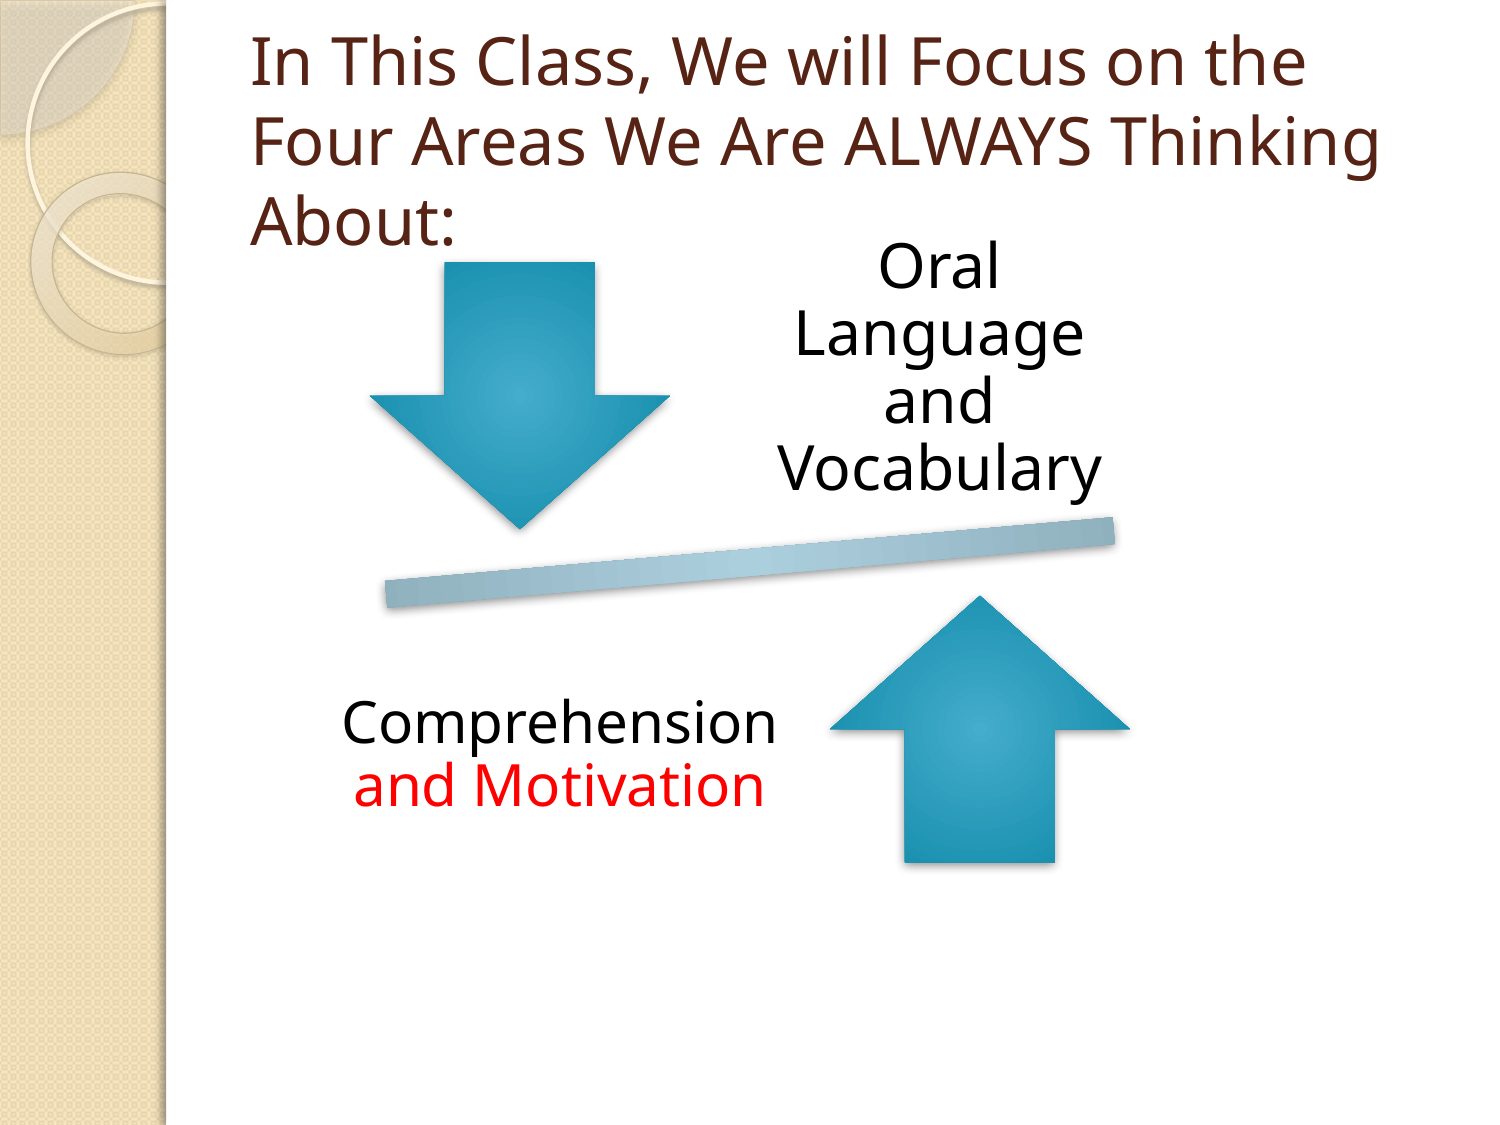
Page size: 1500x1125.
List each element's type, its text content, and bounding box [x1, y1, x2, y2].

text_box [249, 228, 1251, 897]
title In This Class, We will Focus on the Four Areas We Are ALWAYS Thinking About: [235, 45, 1466, 233]
